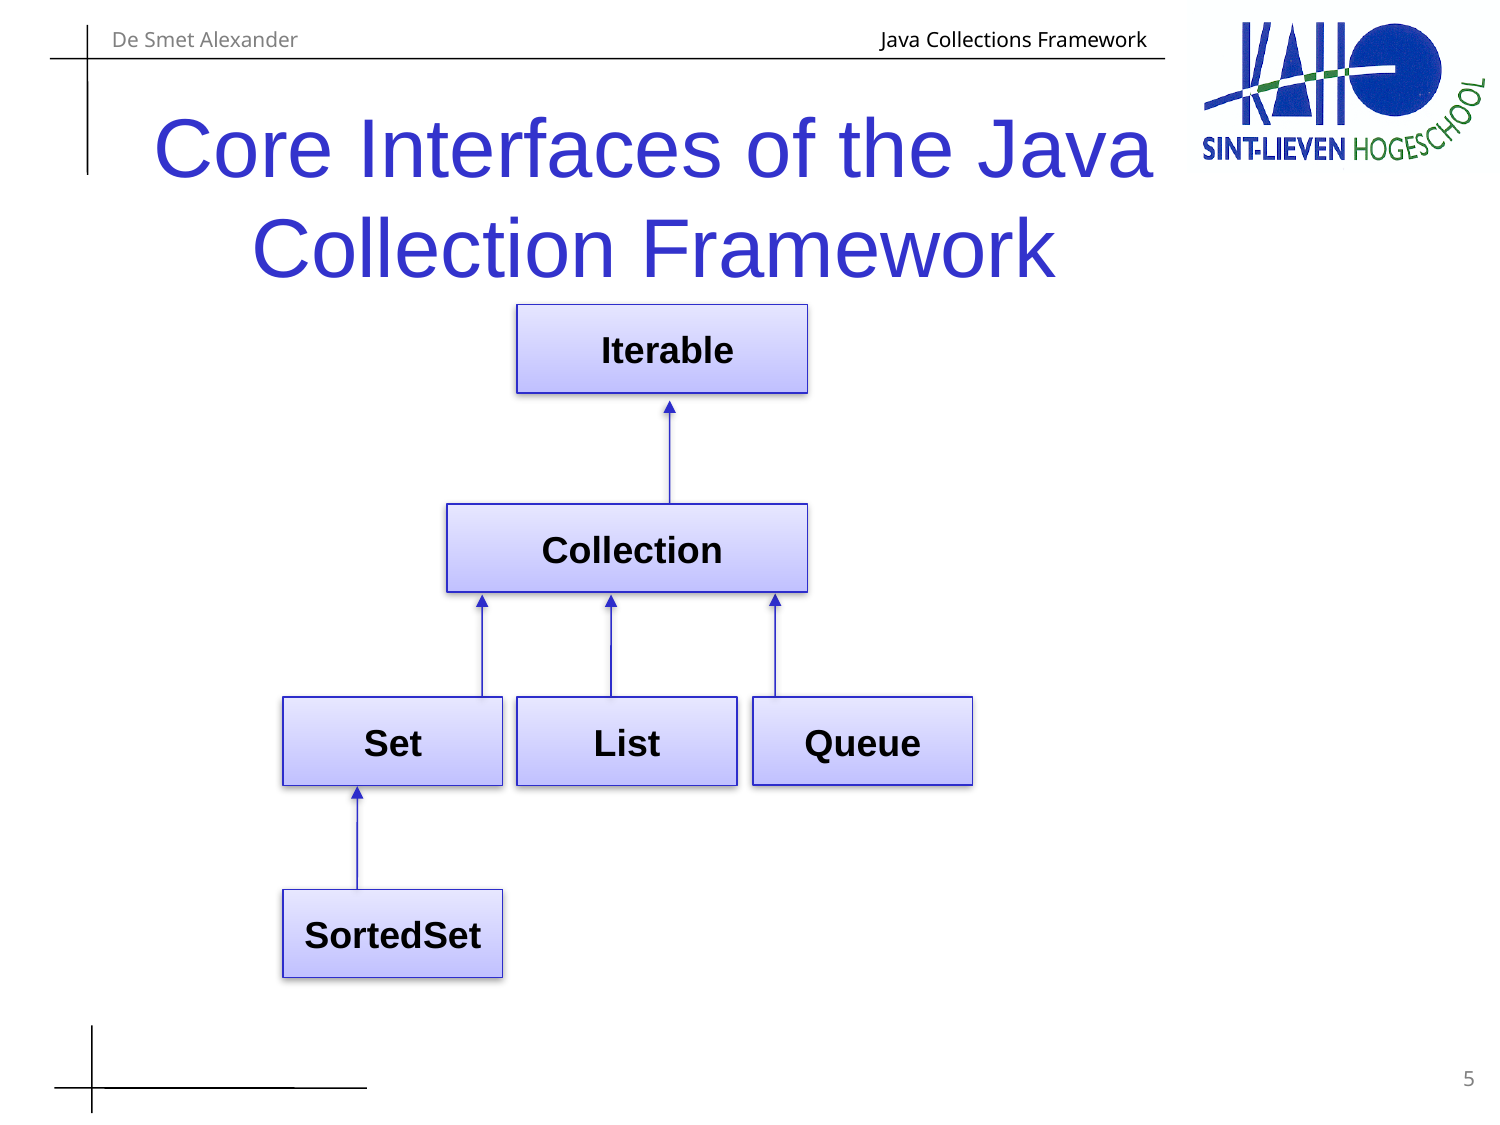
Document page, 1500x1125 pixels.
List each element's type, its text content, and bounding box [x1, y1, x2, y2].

text_box Set [282, 696, 503, 786]
text_box [604, 594, 618, 698]
text_box Iterable [516, 304, 808, 394]
title Core Interfaces of the Java Collection Framework [112, 99, 1196, 288]
text_box Collection [446, 503, 808, 593]
text_box [475, 594, 489, 698]
text_box List [516, 696, 738, 786]
text_box [351, 786, 364, 889]
text_box [663, 400, 676, 501]
text_box SortedSet [282, 889, 503, 978]
text_box Queue [752, 696, 973, 786]
text_box [768, 600, 782, 697]
picture [1187, 0, 1500, 173]
